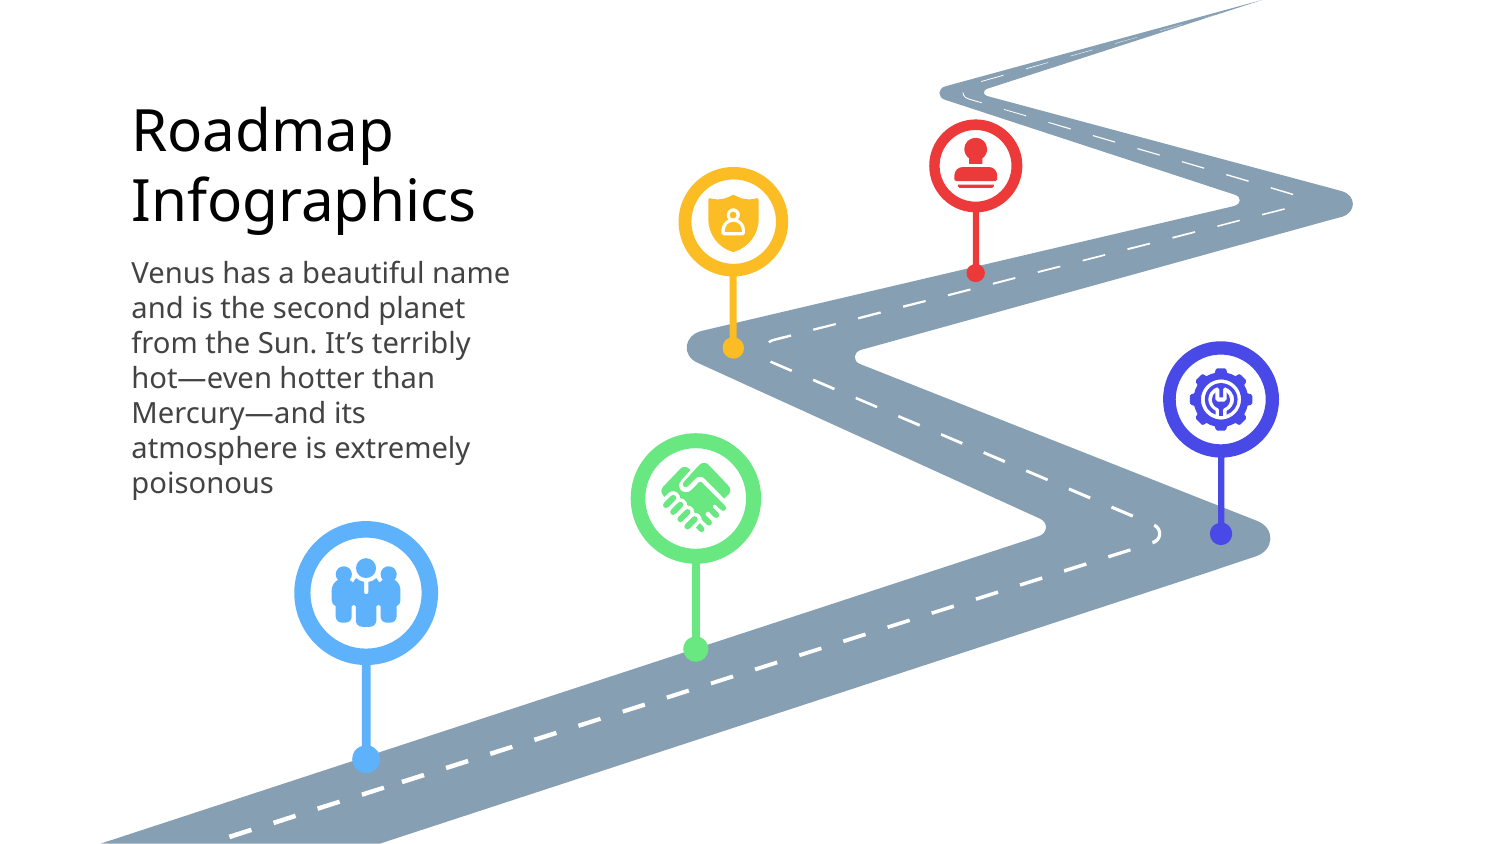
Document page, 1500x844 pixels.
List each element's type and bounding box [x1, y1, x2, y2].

text_box [1162, 341, 1280, 546]
text_box [928, 119, 1023, 283]
text_box [630, 432, 762, 663]
text_box [294, 520, 439, 774]
text_box [100, 0, 1357, 844]
text_box [678, 166, 789, 359]
